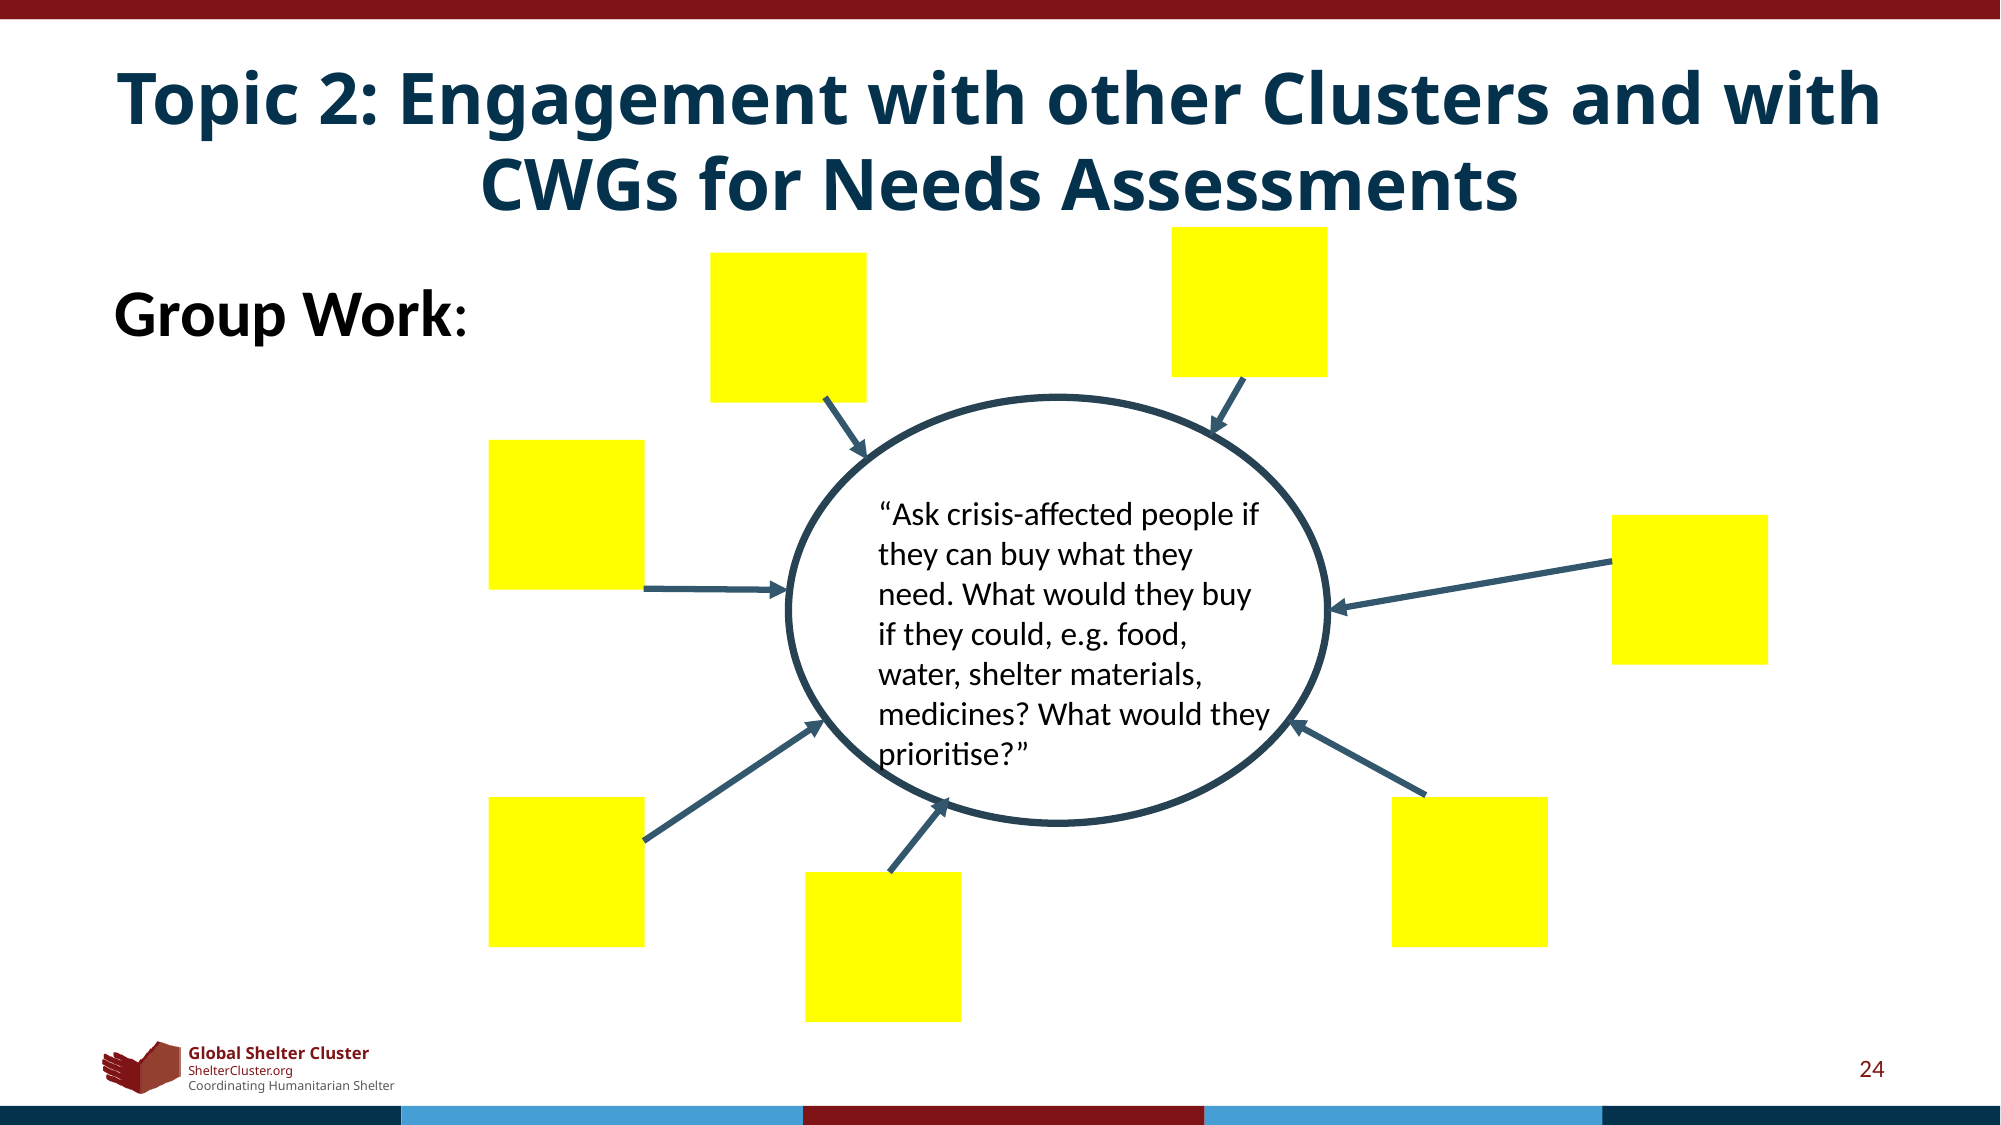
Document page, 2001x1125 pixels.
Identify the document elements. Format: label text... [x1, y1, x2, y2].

text_box [708, 250, 869, 405]
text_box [889, 796, 950, 873]
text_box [824, 396, 868, 460]
text_box [1169, 225, 1330, 379]
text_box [643, 719, 826, 842]
text_box [486, 795, 647, 949]
text_box [803, 870, 964, 1024]
list Group Work: [99, 262, 583, 359]
text_box [1610, 513, 1770, 667]
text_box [1327, 560, 1613, 611]
title Topic 2: Engagement with other Clusters and with CWGs for Needs Assessments [99, 45, 1900, 233]
picture [102, 1041, 181, 1094]
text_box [1209, 377, 1244, 437]
text_box [486, 438, 647, 592]
text_box [1288, 495, 1330, 717]
slide_number 24 [1433, 1037, 1900, 1098]
text_box [891, 780, 1225, 826]
text_box [1390, 795, 1550, 949]
text_box [786, 395, 1278, 761]
text_box “Ask crisis-affected people if they can buy what they need. What would they buy if they could, e.g. food, water, shelter materials, medicines? What would they prioritise?” [863, 484, 1288, 780]
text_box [1286, 719, 1426, 796]
